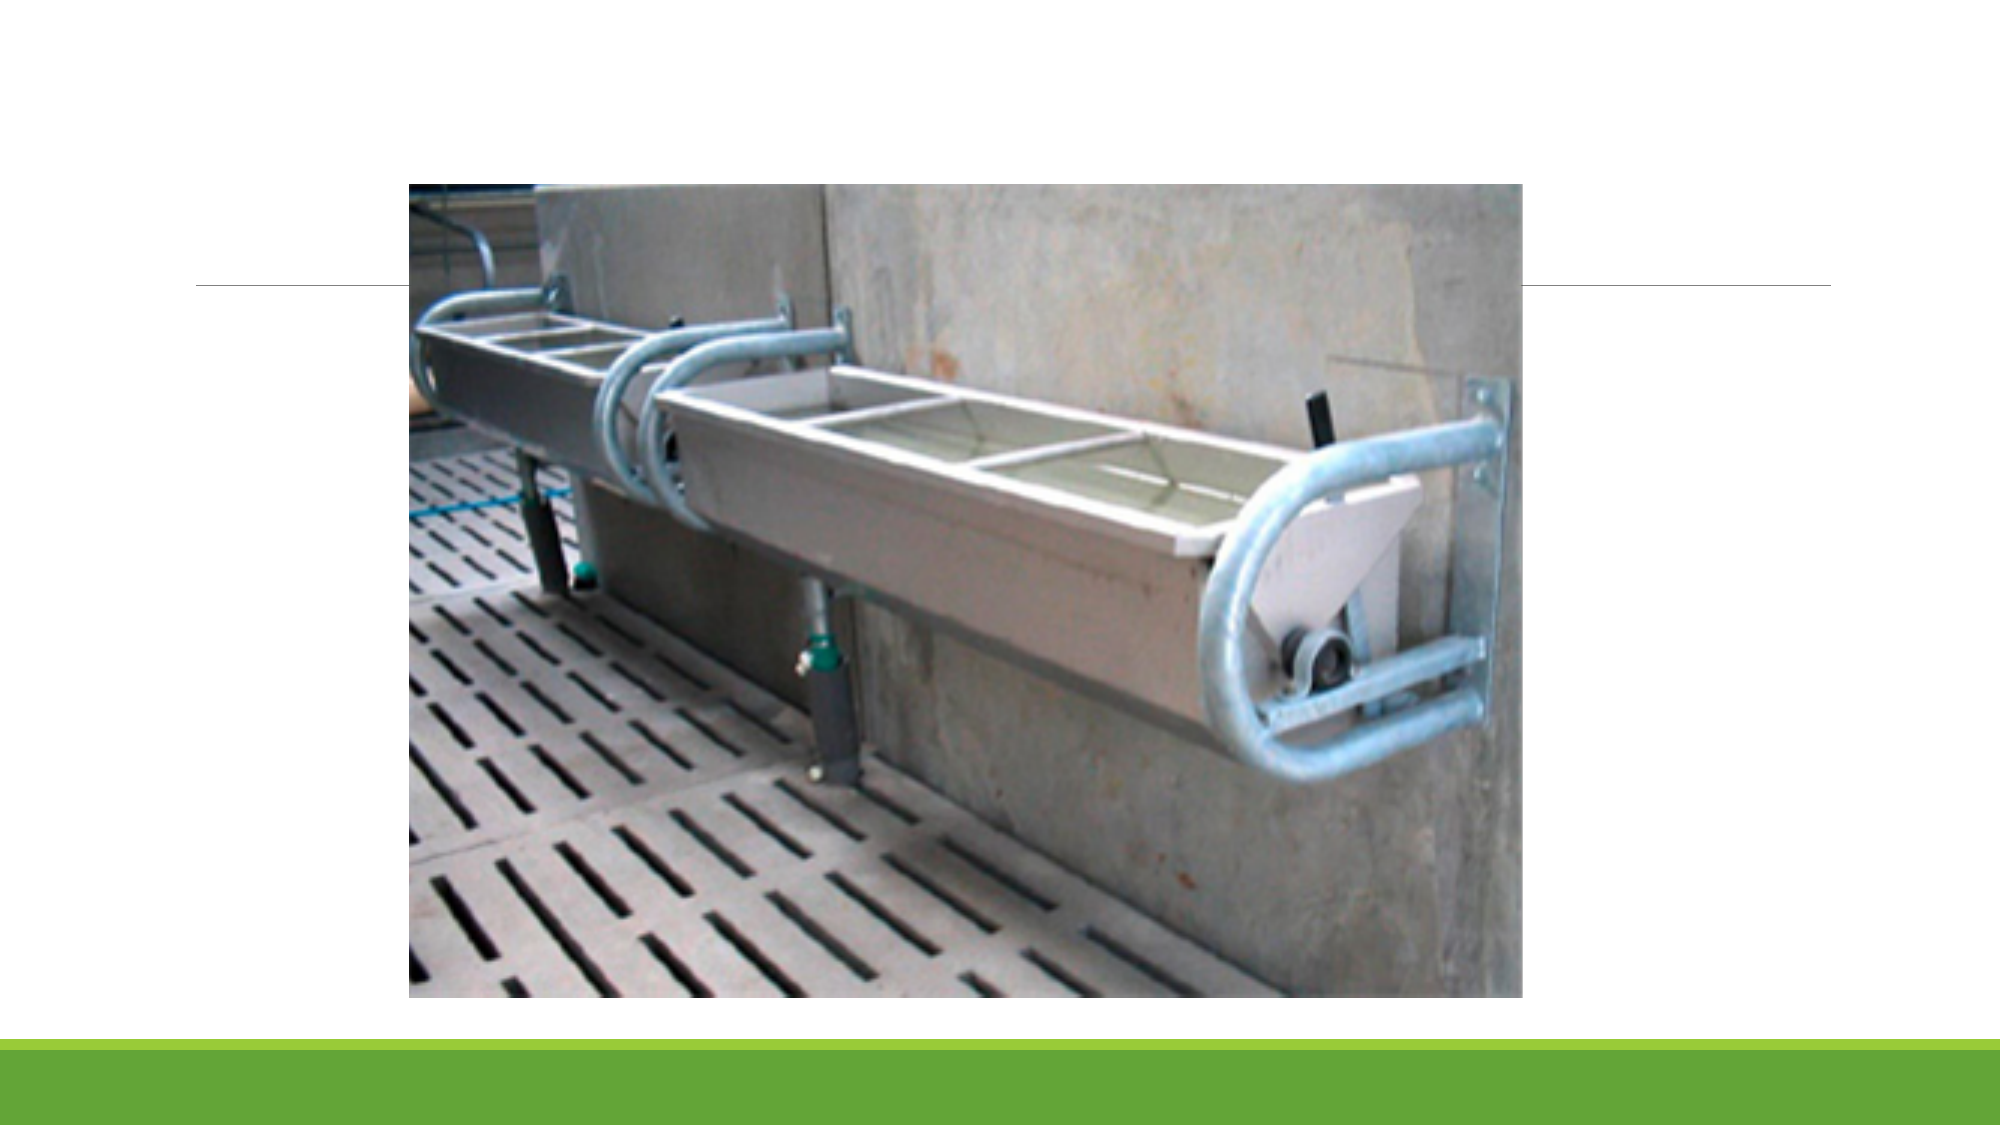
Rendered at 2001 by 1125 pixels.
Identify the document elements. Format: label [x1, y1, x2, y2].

picture [408, 183, 1527, 999]
